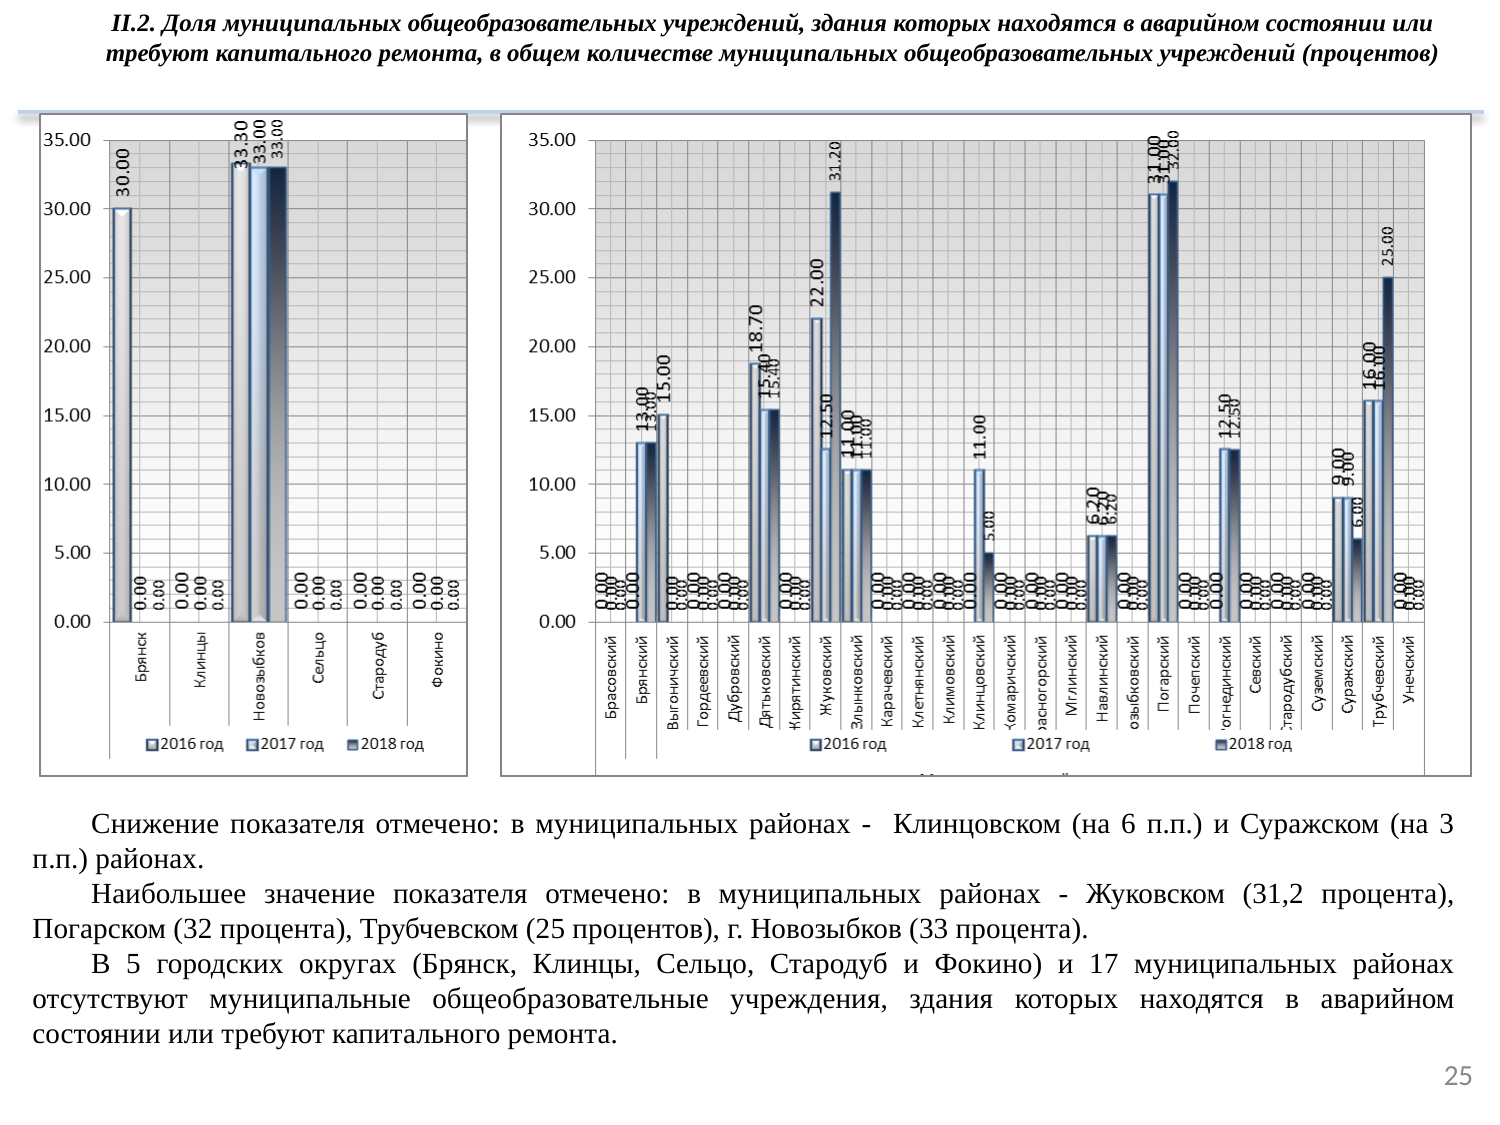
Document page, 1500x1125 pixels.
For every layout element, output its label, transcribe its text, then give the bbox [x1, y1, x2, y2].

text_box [493, 104, 1480, 784]
text_box 25 [1399, 1034, 1488, 1113]
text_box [32, 104, 475, 784]
text_box II.2. Доля муниципальных общеобразовательных учреждений, здания которых находятся в аварийном состоянии или требуют капитального ремонта, в общем количестве муниципальных общеобразовательных учреждений (процентов) [52, 0, 1494, 74]
text_box Снижение показателя отмечено: в муниципальных районах - Клинцовском (на 6 п.п.) и Суражском (на 3 п.п.) районах. Наибольшее значение показателя отмечено: в муниципальных районах - Жуковском (31,2 процента), Погарском (32 процента), Трубчевском (25 процентов), г. Новозыбков (33 процента). В 5 городских округах (Брянск, Клинцы, Сельцо, Стародуб и Фокино) и 17 муниципальных районах отсутствуют муниципальные общеобразовательные учреждения, здания которых находятся в аварийном состоянии или требуют капитального ремонта. [17, 796, 1471, 1057]
